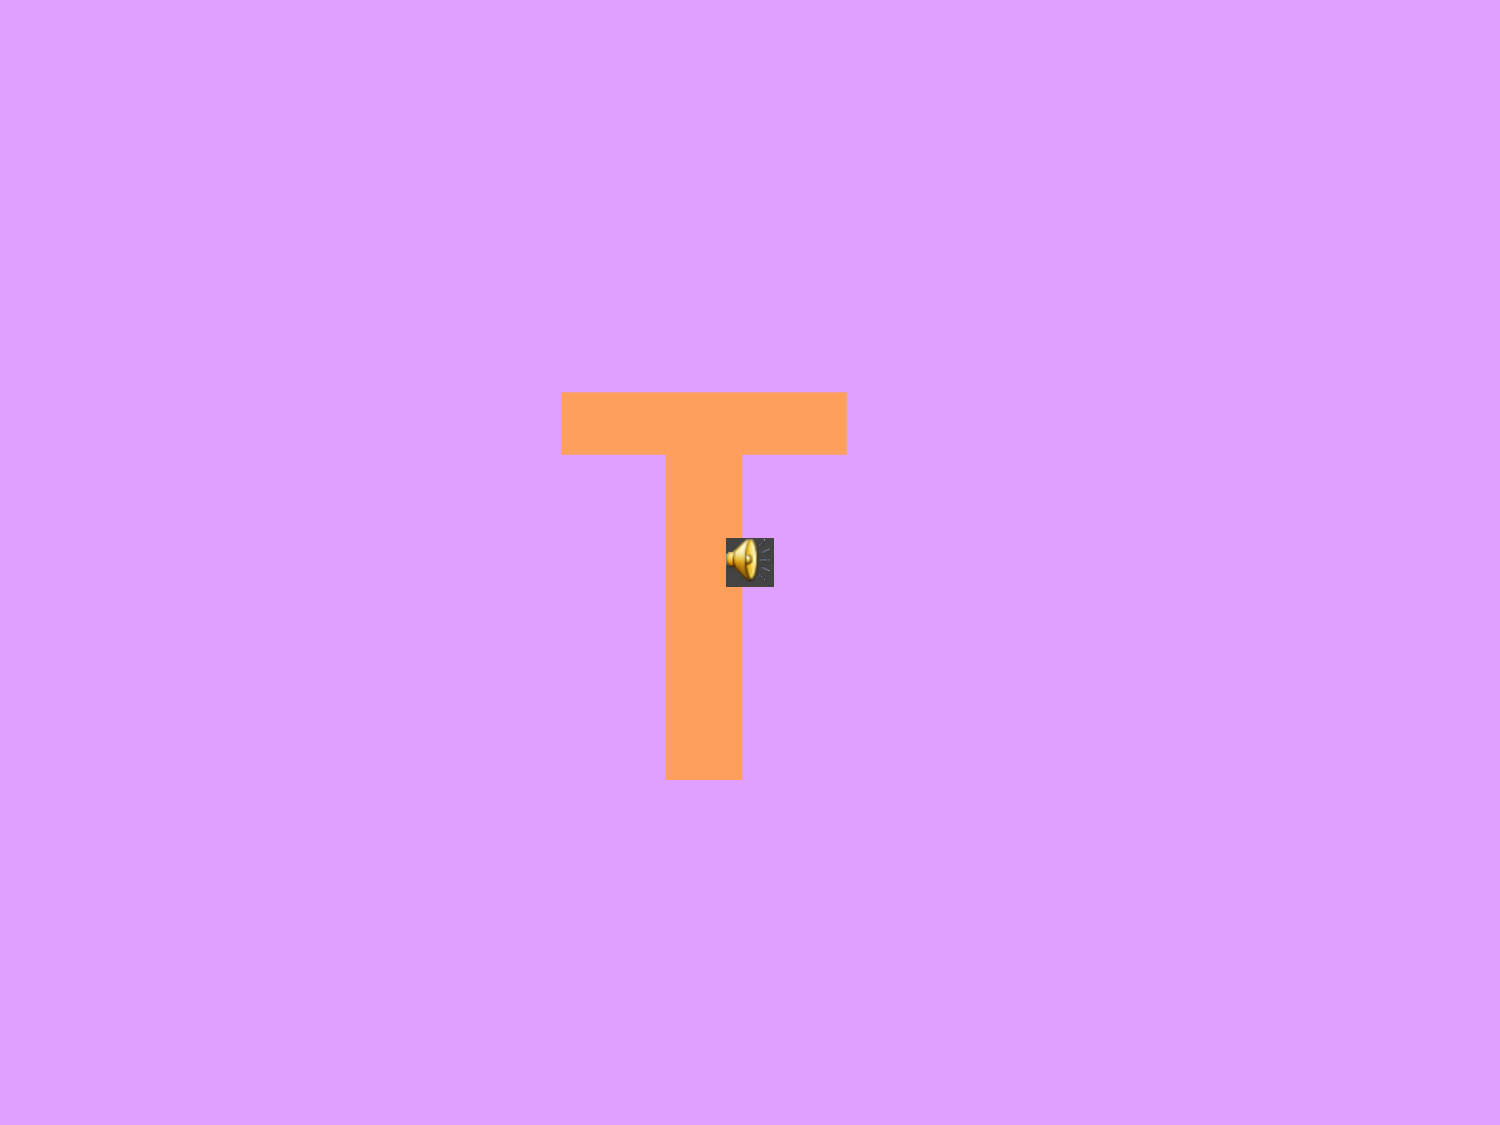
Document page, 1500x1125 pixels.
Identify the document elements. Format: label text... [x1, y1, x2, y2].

picture [724, 537, 776, 588]
text_box T [541, 174, 868, 908]
